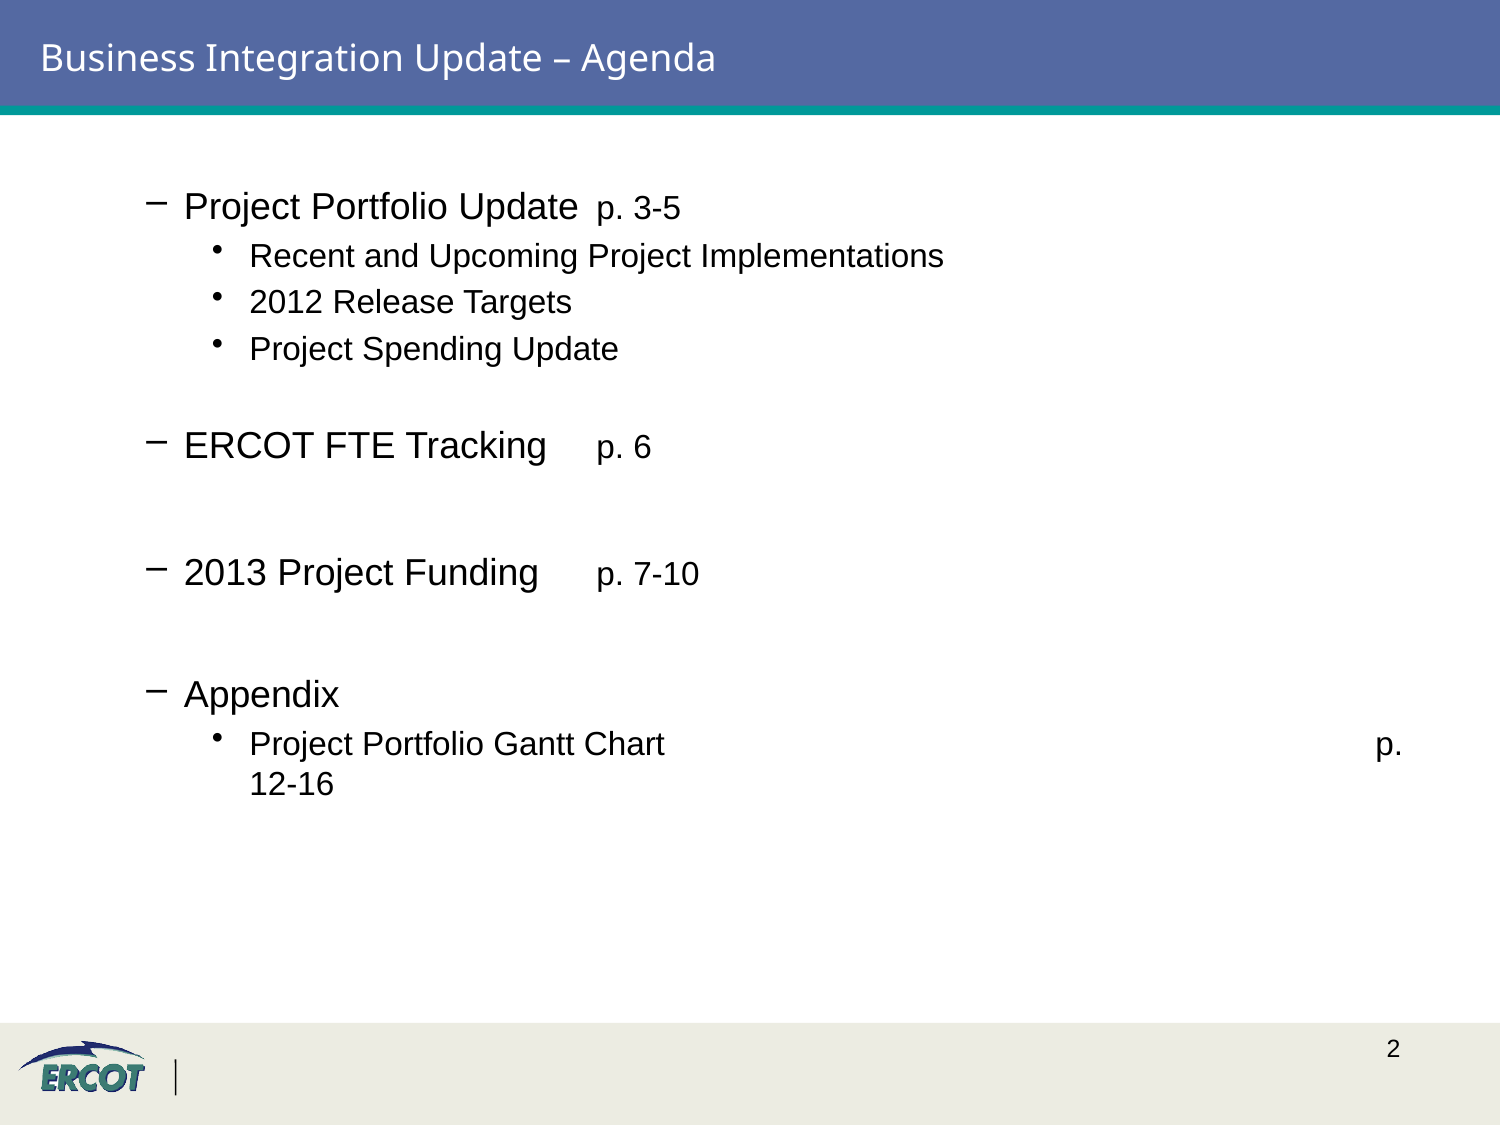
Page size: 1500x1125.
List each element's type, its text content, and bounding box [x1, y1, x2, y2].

title Business Integration Update – Agenda [24, 0, 1013, 113]
list Project Portfolio Update p. 3-5 Recent and Upcoming Project Implementations 2012 Release Targets Project Spending Update ERCOT FTE Tracking p. 6 2013 Project Funding p. 7-10 Appendix Project Portfolio Gantt Chart p. 12-16 [74, 174, 1426, 1001]
picture [10, 1031, 151, 1111]
